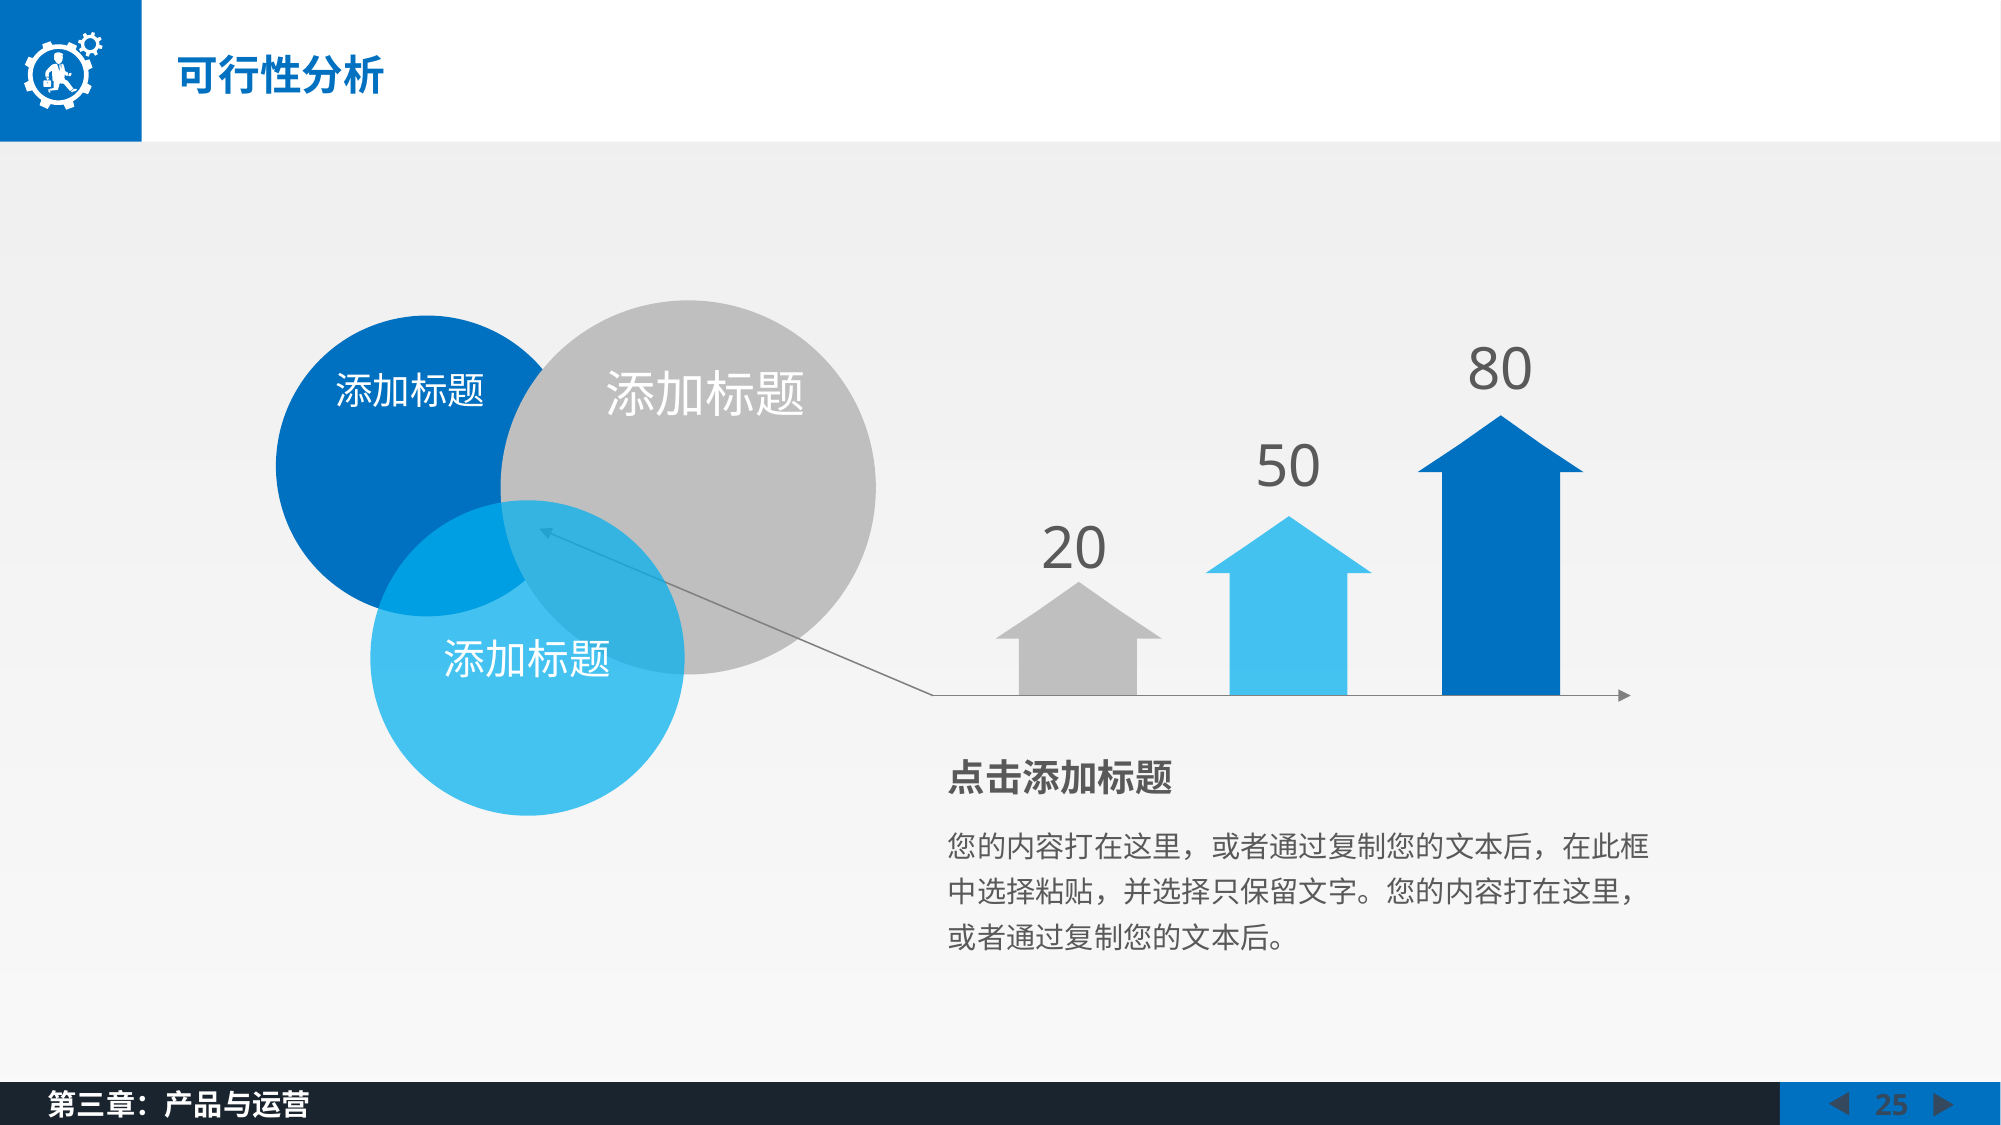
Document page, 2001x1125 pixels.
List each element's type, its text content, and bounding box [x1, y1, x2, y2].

text_box [144, 0, 2001, 144]
text_box 80 [1452, 324, 1549, 409]
text_box 可行性分析 [161, 59, 859, 138]
text_box 添加标题 [500, 300, 876, 527]
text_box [539, 528, 934, 696]
text_box [24, 32, 103, 110]
text_box 您的内容打在这里，或者通过复制您的文本后，在此框中选择粘贴，并选择只保留文字。您的内容打在这里，或者通过复制您的文本后。 [933, 810, 1688, 962]
text_box 添加标题 [370, 500, 678, 816]
text_box 20 [1027, 502, 1124, 588]
text_box [1205, 516, 1373, 695]
text_box 第三章：产品与运营 [8, 1078, 351, 1125]
text_box 点击添加标题 [933, 755, 1391, 806]
text_box [351, 1080, 1778, 1125]
text_box 添加标题 [275, 315, 542, 609]
text_box [0, 1080, 8, 1125]
text_box [0, 0, 144, 144]
text_box [1417, 415, 1584, 695]
text_box 25 [1779, 1078, 2001, 1125]
text_box [995, 588, 1163, 695]
text_box 50 [1240, 421, 1337, 506]
